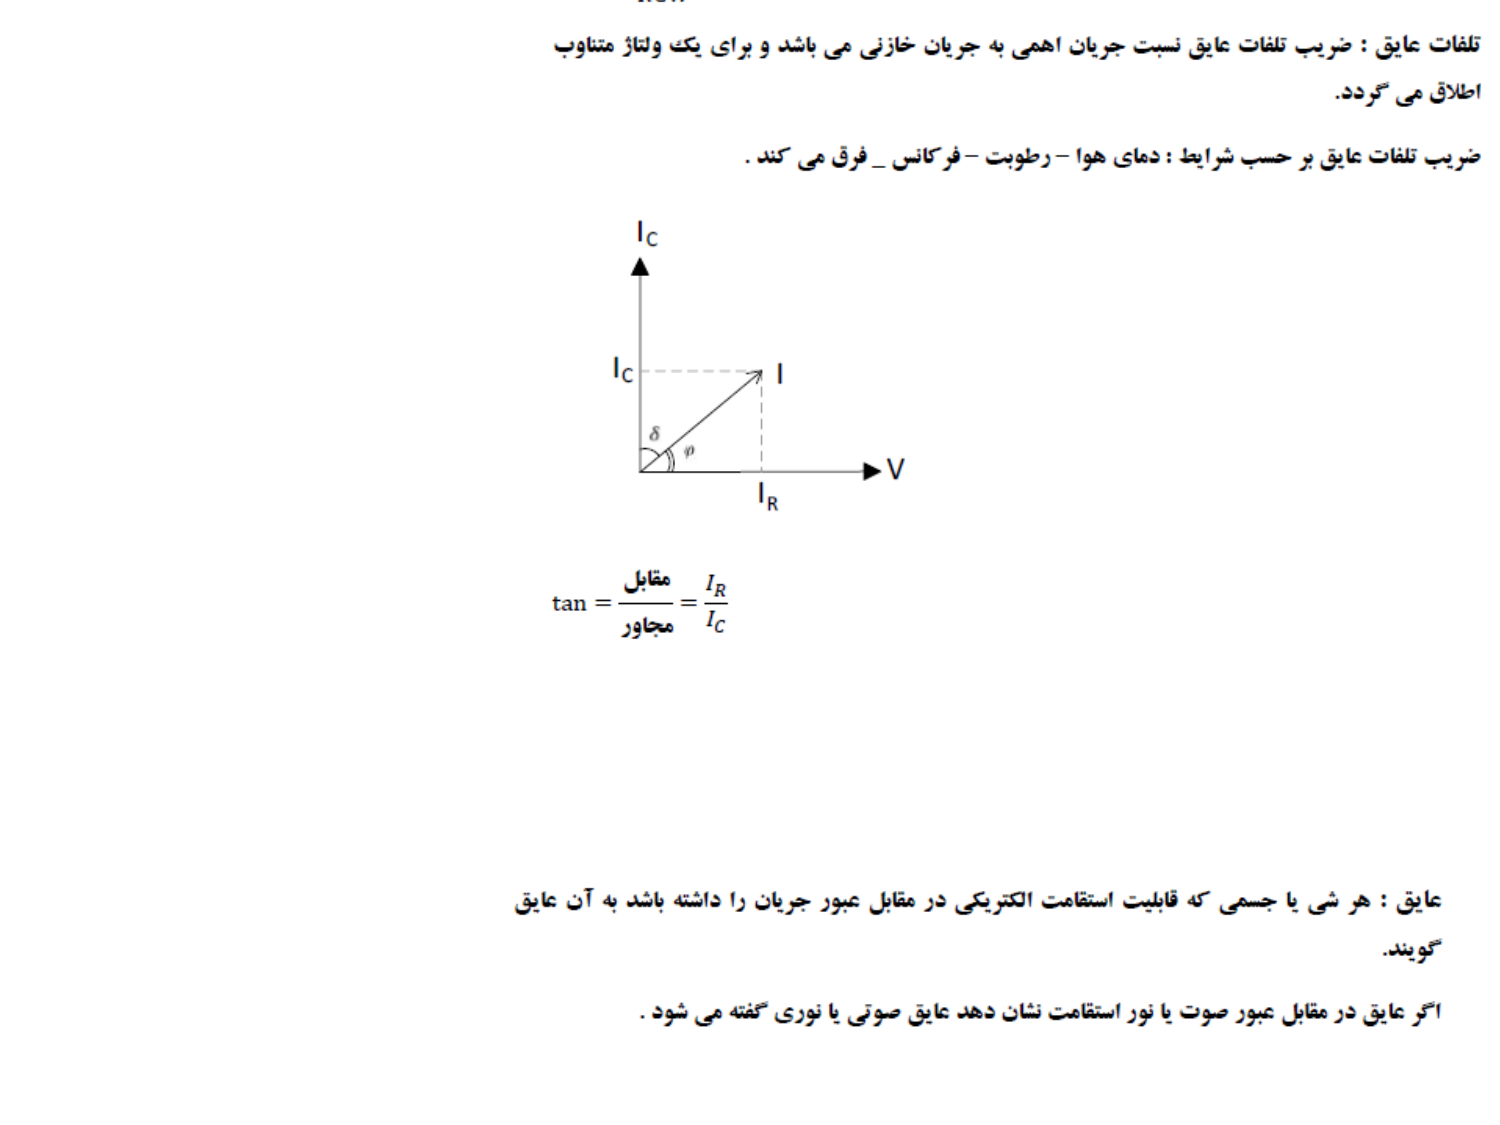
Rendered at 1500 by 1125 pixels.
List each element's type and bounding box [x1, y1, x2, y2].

picture [531, 0, 1495, 651]
picture [501, 857, 1460, 1048]
